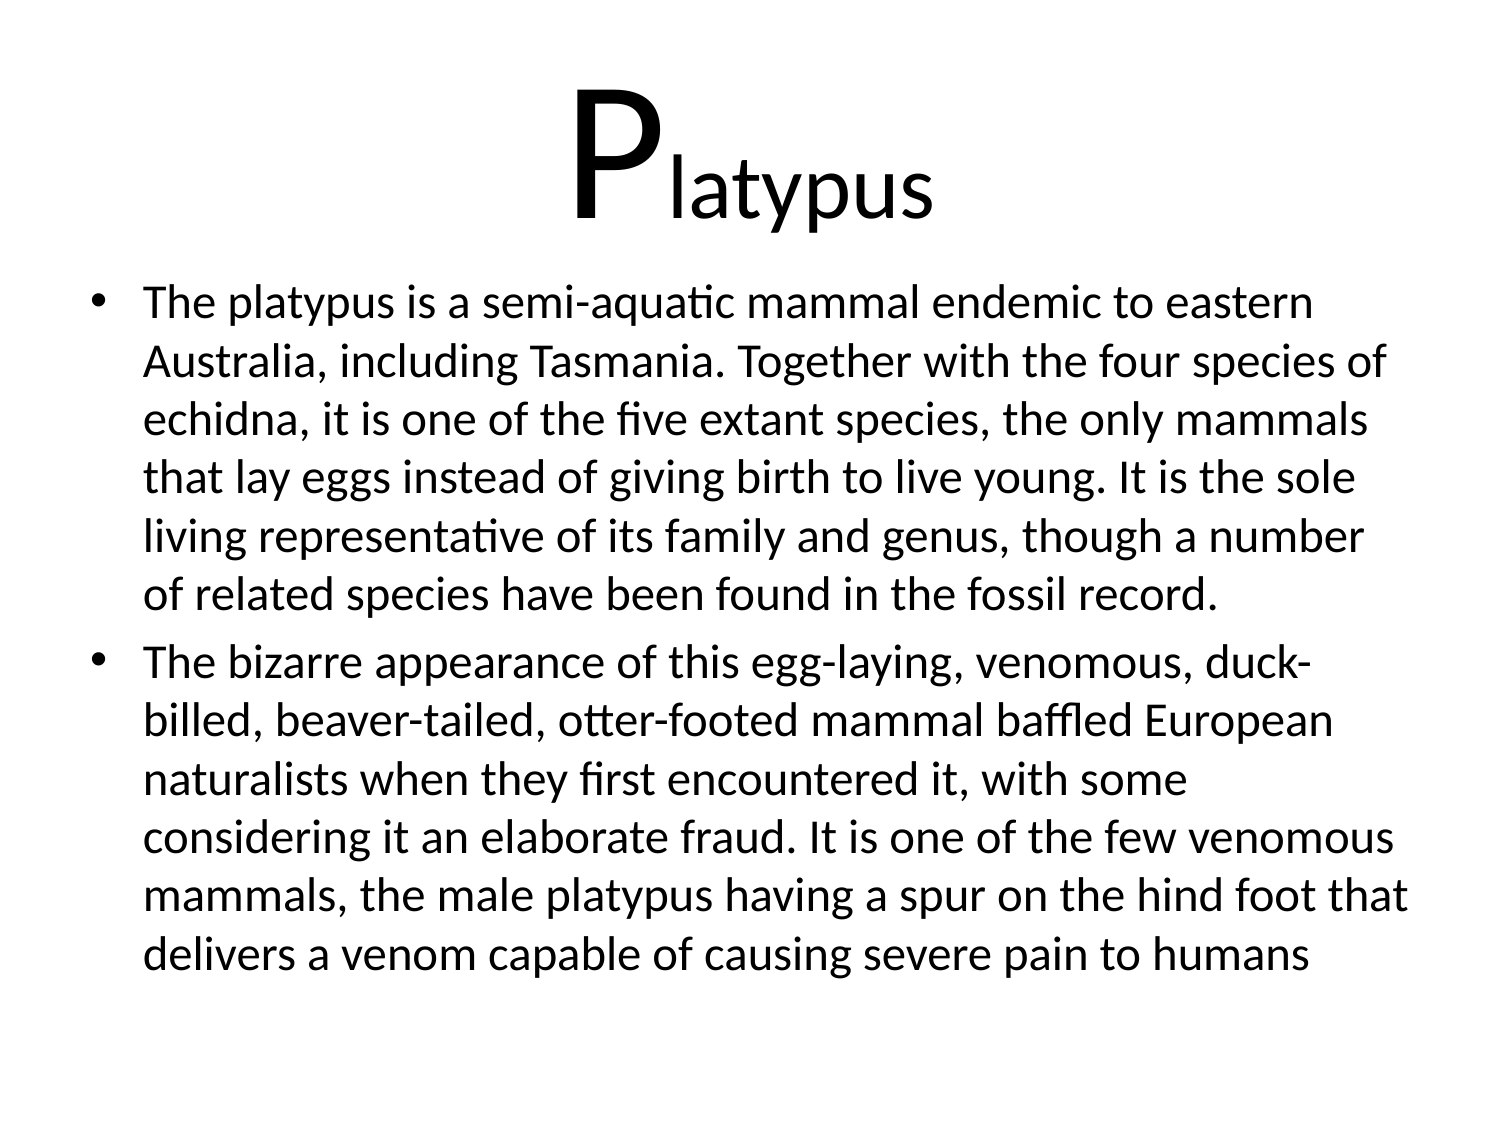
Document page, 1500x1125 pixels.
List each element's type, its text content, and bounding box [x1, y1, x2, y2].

title Platypus [75, 45, 1425, 233]
list The platypus is a semi-aquatic mammal endemic to eastern Australia, including Tasmania. Together with the four species of echidna, it is one of the five extant species, the only mammals that lay eggs instead of giving birth to live young. It is the sole living representative of its family and genus, though a number of related species have been found in the fossil record. The bizarre appearance of this egg-laying, venomous, duck-billed, beaver-tailed, otter-footed mammal baffled European naturalists when they first encountered it, with some considering it an elaborate fraud. It is one of the few venomous mammals, the male platypus having a spur on the hind foot that delivers a venom capable of causing severe pain to humans [75, 262, 1425, 1005]
